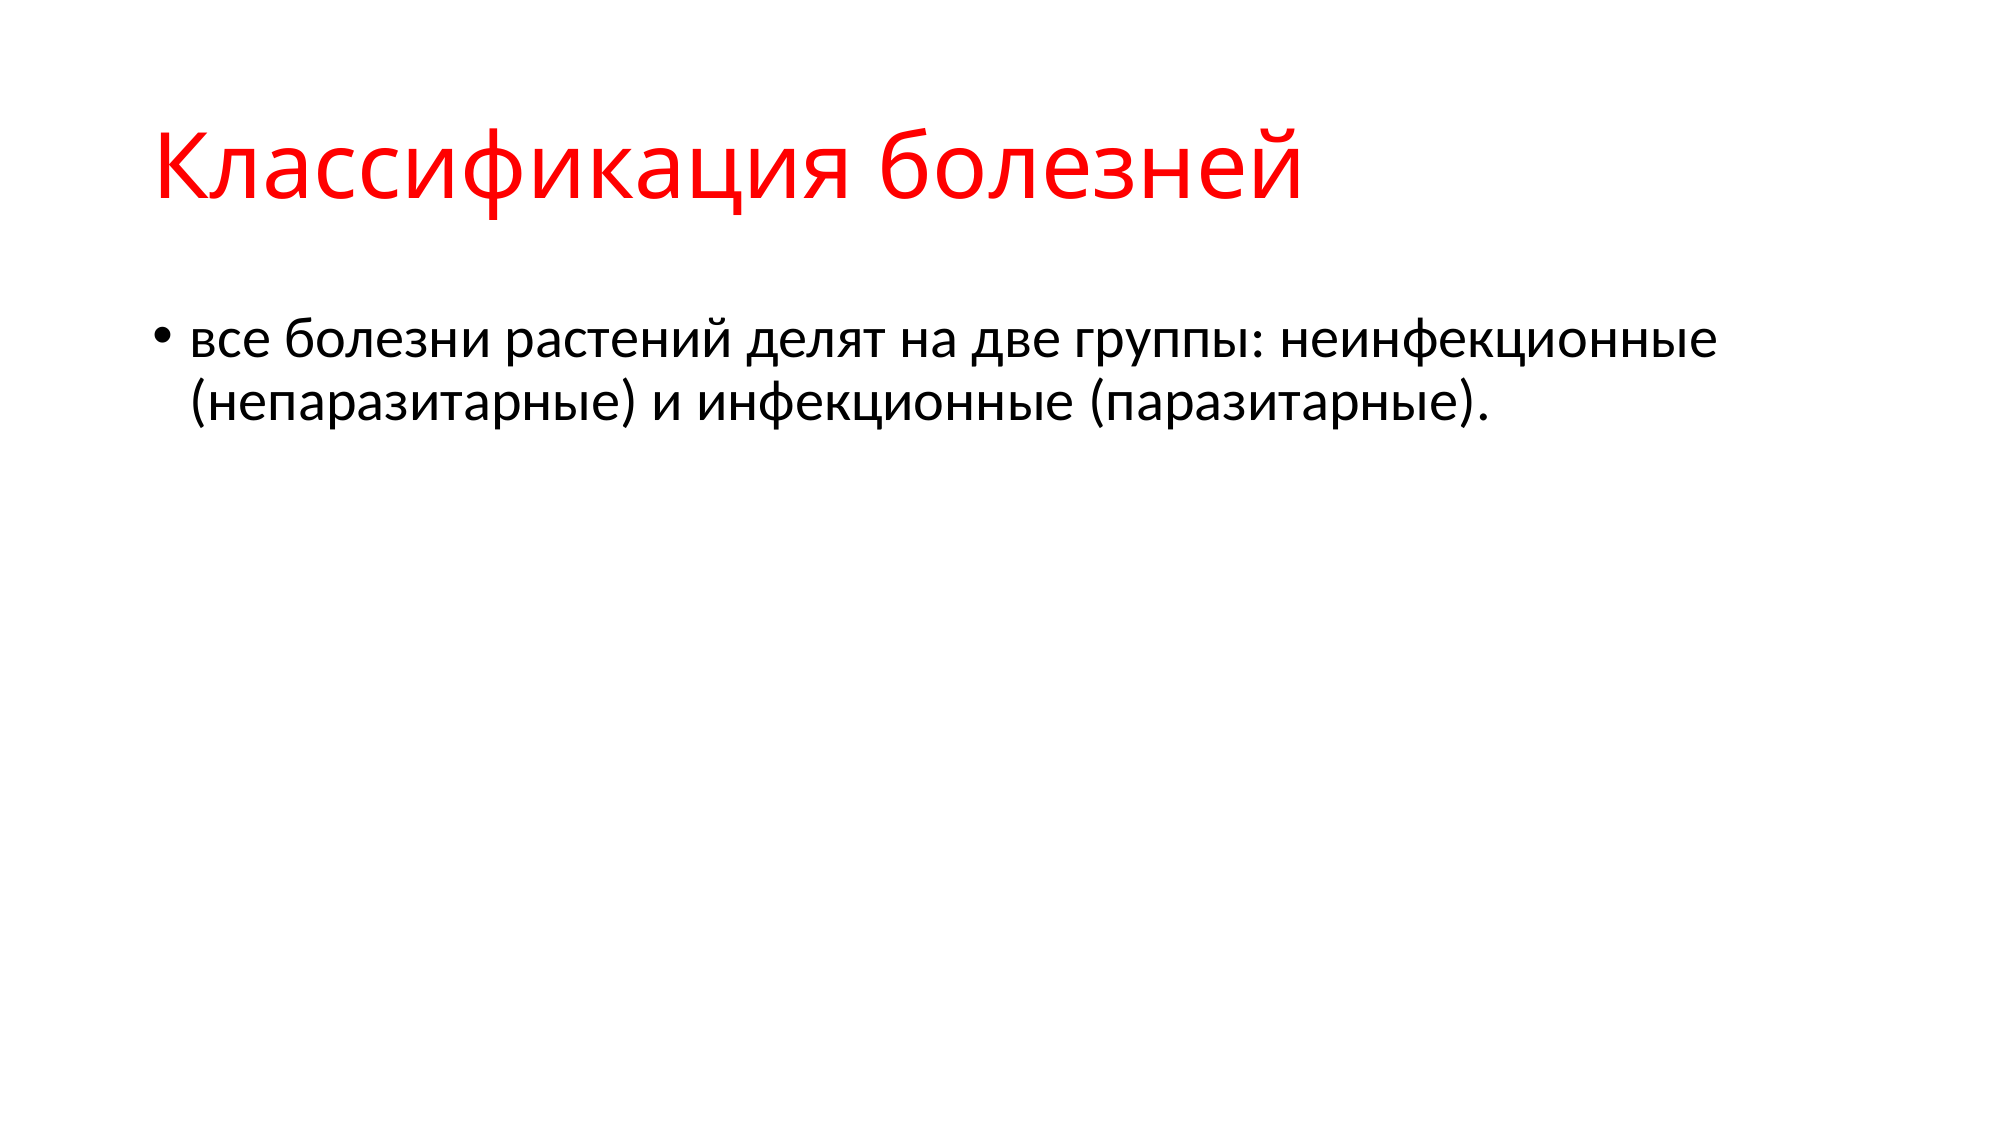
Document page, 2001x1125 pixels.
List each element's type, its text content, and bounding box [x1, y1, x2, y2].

title Классификация болезней [137, 59, 1863, 278]
list все болезни растений делят на две группы: неинфекционные (непаразитарные) и инфекционные (паразитарные). [137, 299, 1863, 1014]
